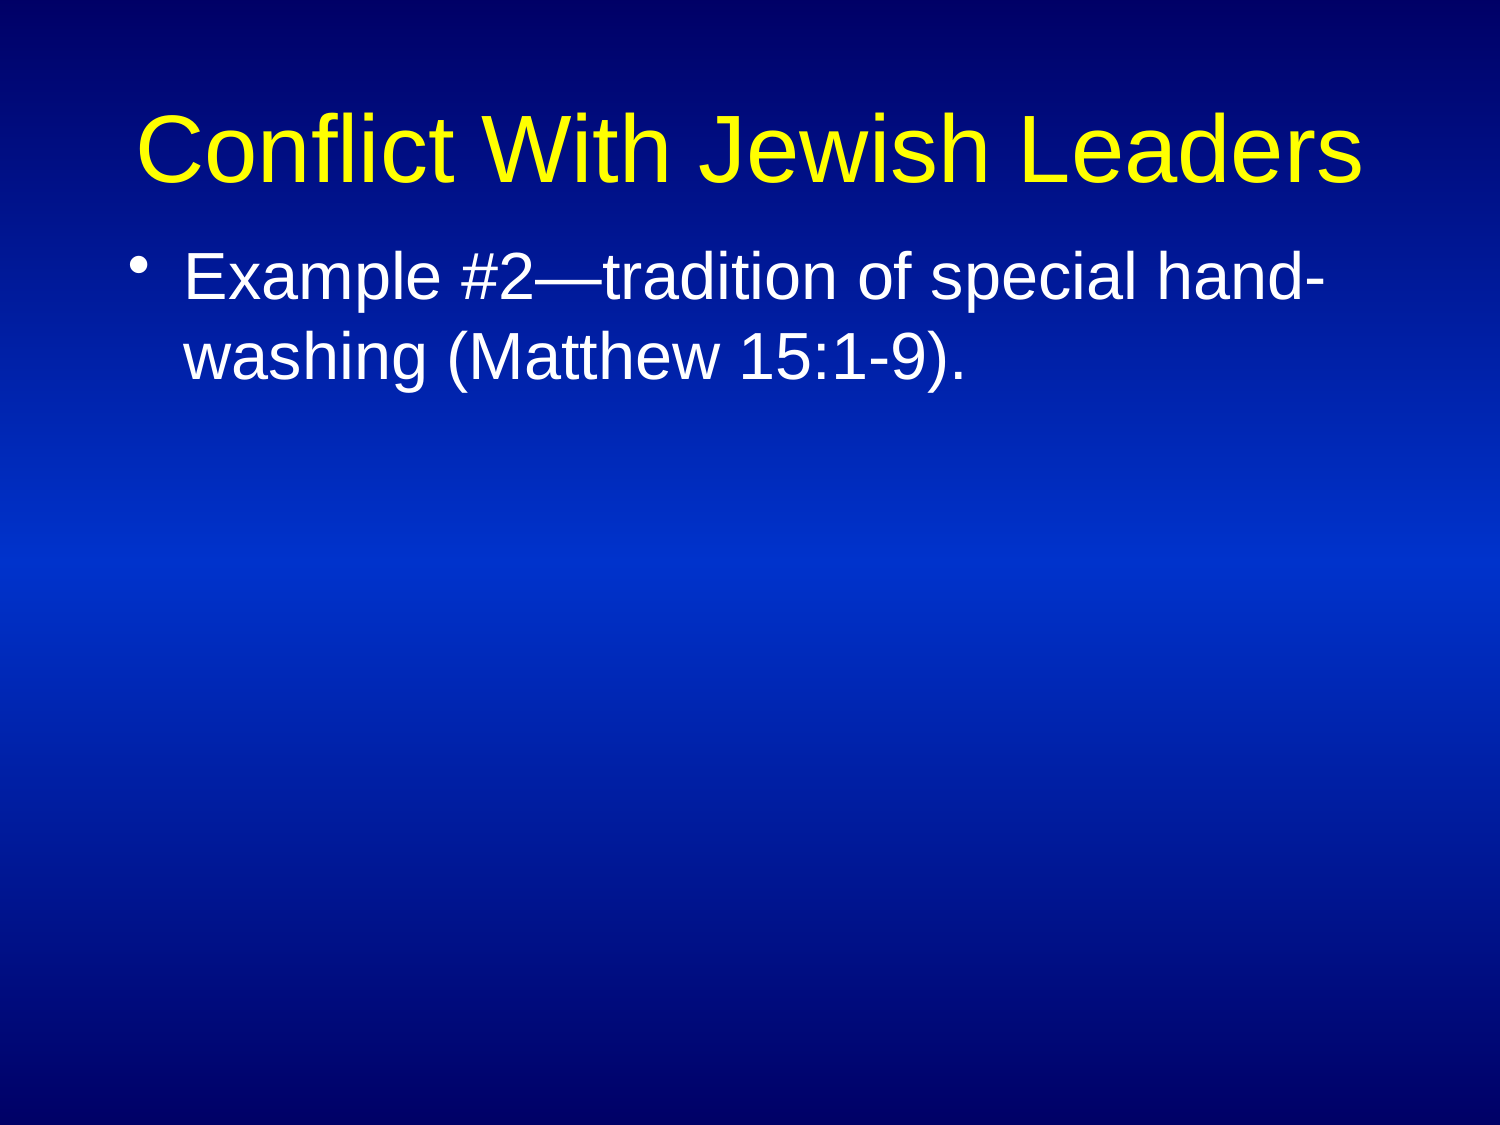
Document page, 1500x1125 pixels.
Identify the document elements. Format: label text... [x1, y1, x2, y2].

list Example #2—tradition of special hand-washing (Matthew 15:1-9). [112, 224, 1463, 1025]
title Conflict With Jewish Leaders [37, 50, 1463, 238]
